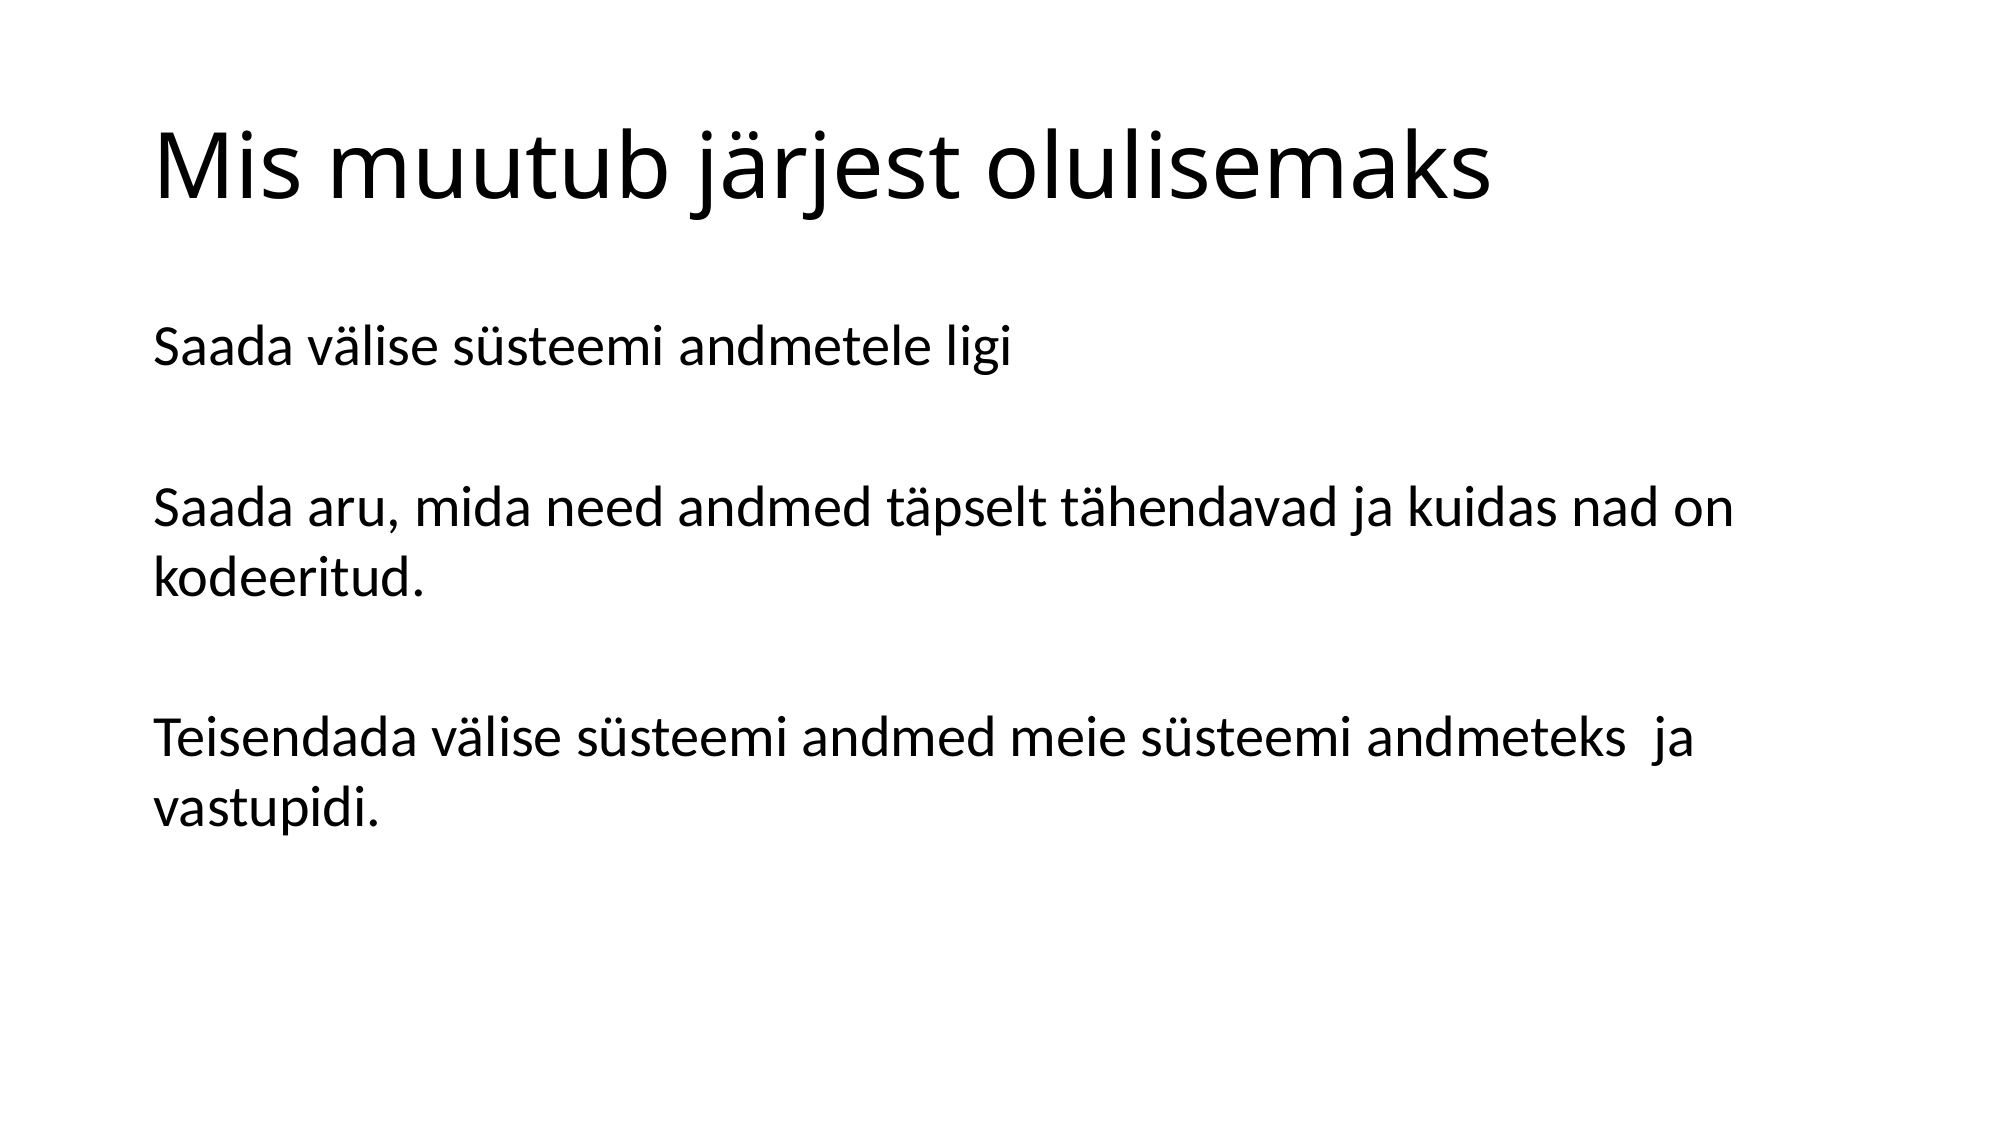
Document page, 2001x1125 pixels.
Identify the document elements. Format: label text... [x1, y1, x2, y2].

list Saada välise süsteemi andmetele ligi Saada aru, mida need andmed täpselt tähendavad ja kuidas nad on kodeeritud. Teisendada välise süsteemi andmed meie süsteemi andmeteks ja vastupidi. [137, 299, 1863, 1014]
title Mis muutub järjest olulisemaks [137, 59, 1863, 278]
